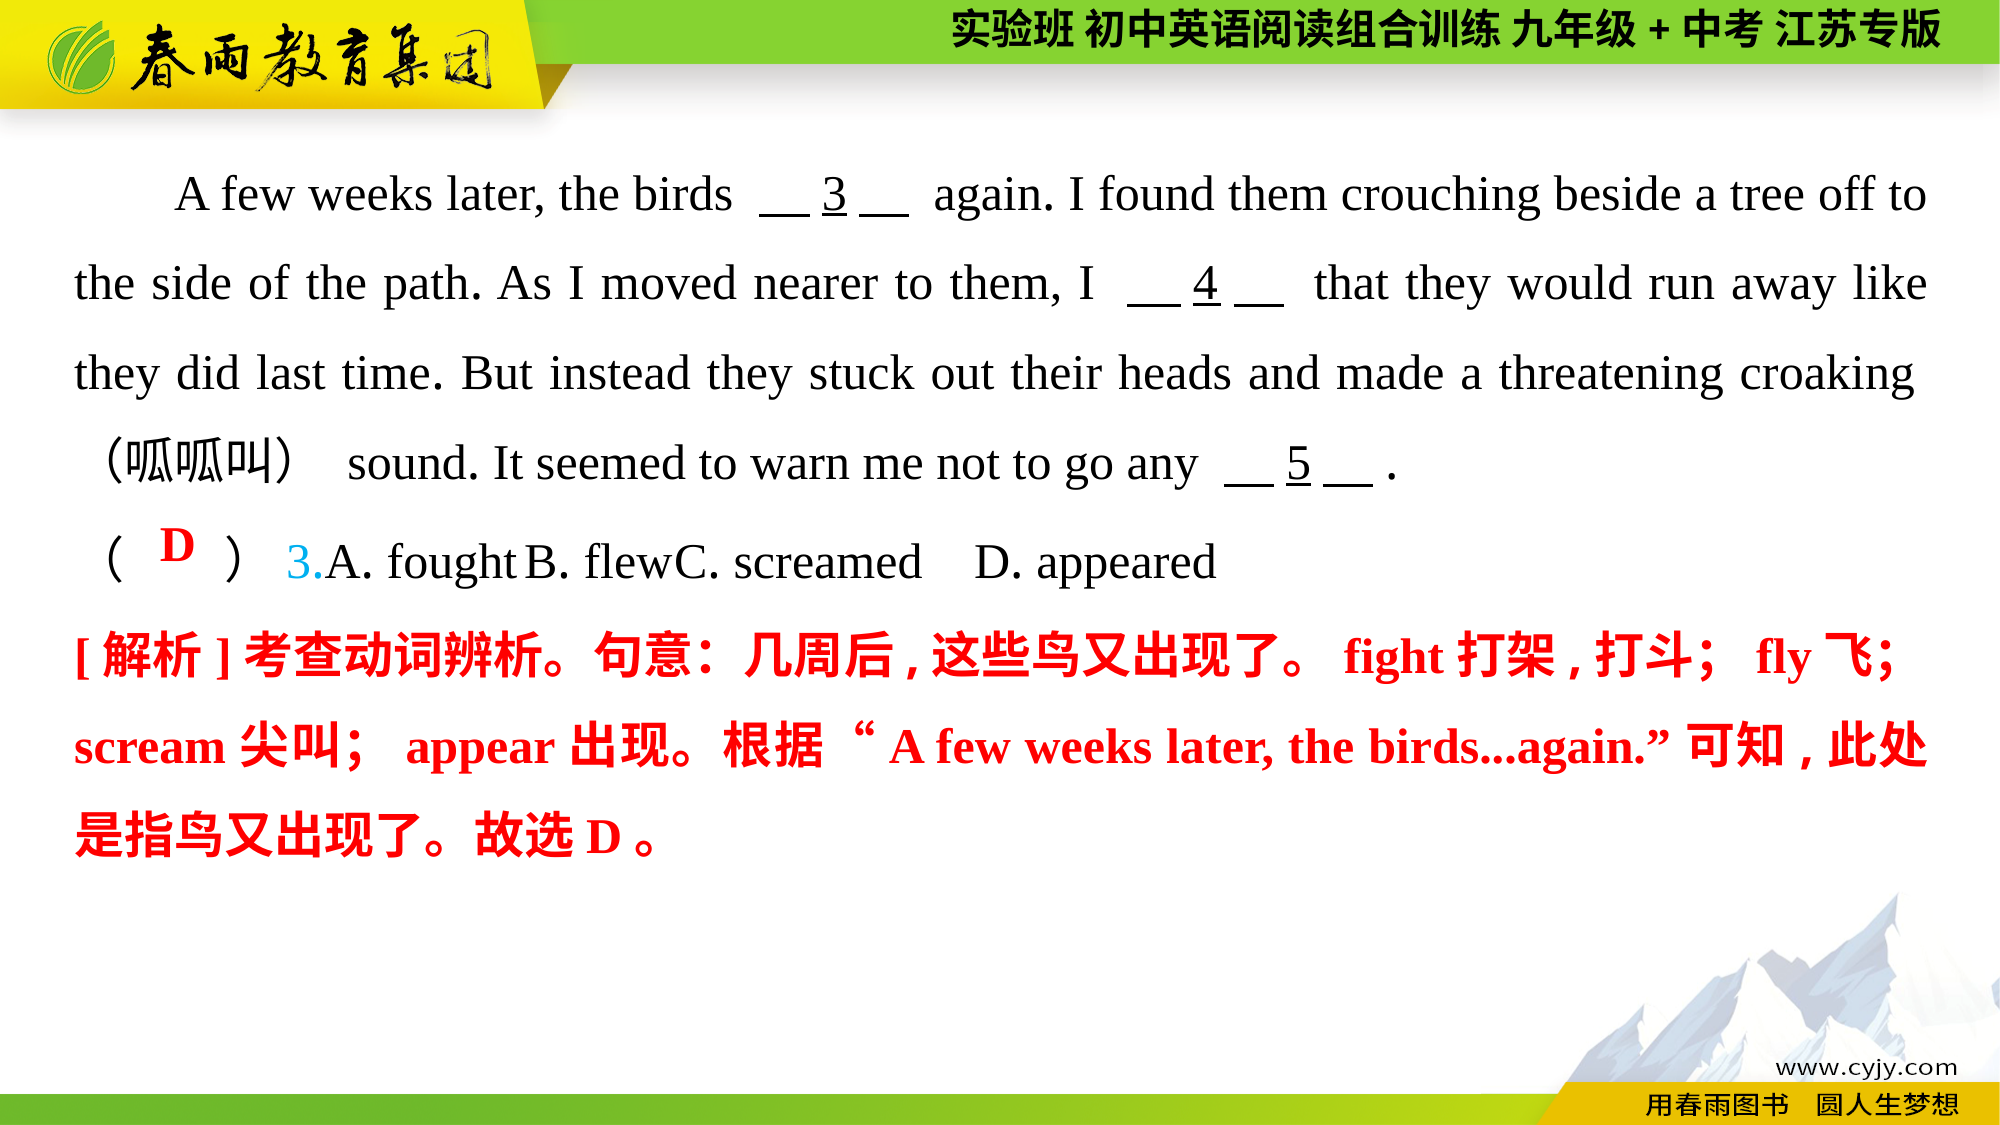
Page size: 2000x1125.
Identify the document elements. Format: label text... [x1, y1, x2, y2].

list A few weeks later, the birds 3 again. I found them crouching beside a tree off to the side of the path. As I moved nearer to them, I 4 that they would run away like they did last time. But instead they stuck out their heads and made a threatening croaking（呱呱叫） sound. It seemed to warn me not to go any 5 . [59, 122, 1944, 490]
text_box （ ）3.A. fought B. flew C. screamed D. appeared [59, 491, 1944, 586]
picture [0, 0, 2000, 1125]
text_box D [145, 504, 212, 580]
text_box [解析]考查动词辨析。句意：几周后,这些鸟又出现了。fight打架,打斗；fly飞；scream尖叫；appear出现。根据“A few weeks later, the birds...again.”可知,此处是指鸟又出现了。故选D。 [59, 586, 1944, 872]
